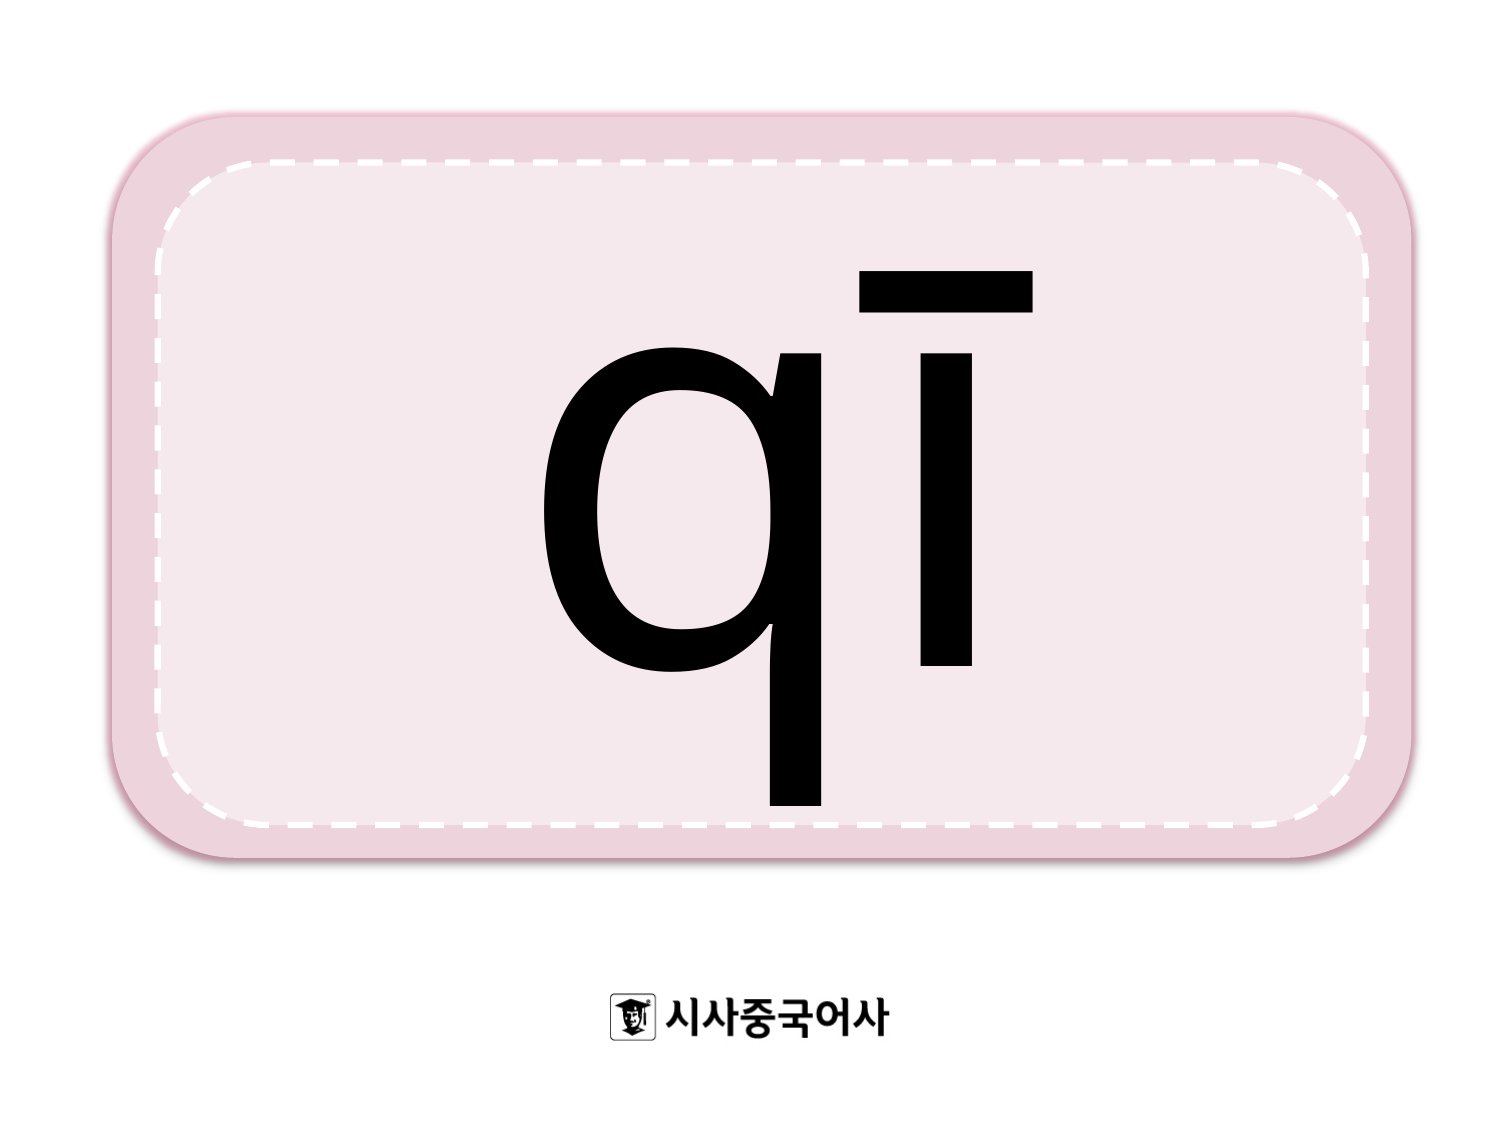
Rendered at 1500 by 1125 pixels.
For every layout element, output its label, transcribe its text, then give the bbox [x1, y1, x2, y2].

text_box qī [162, 101, 1371, 765]
picture [602, 987, 898, 1047]
